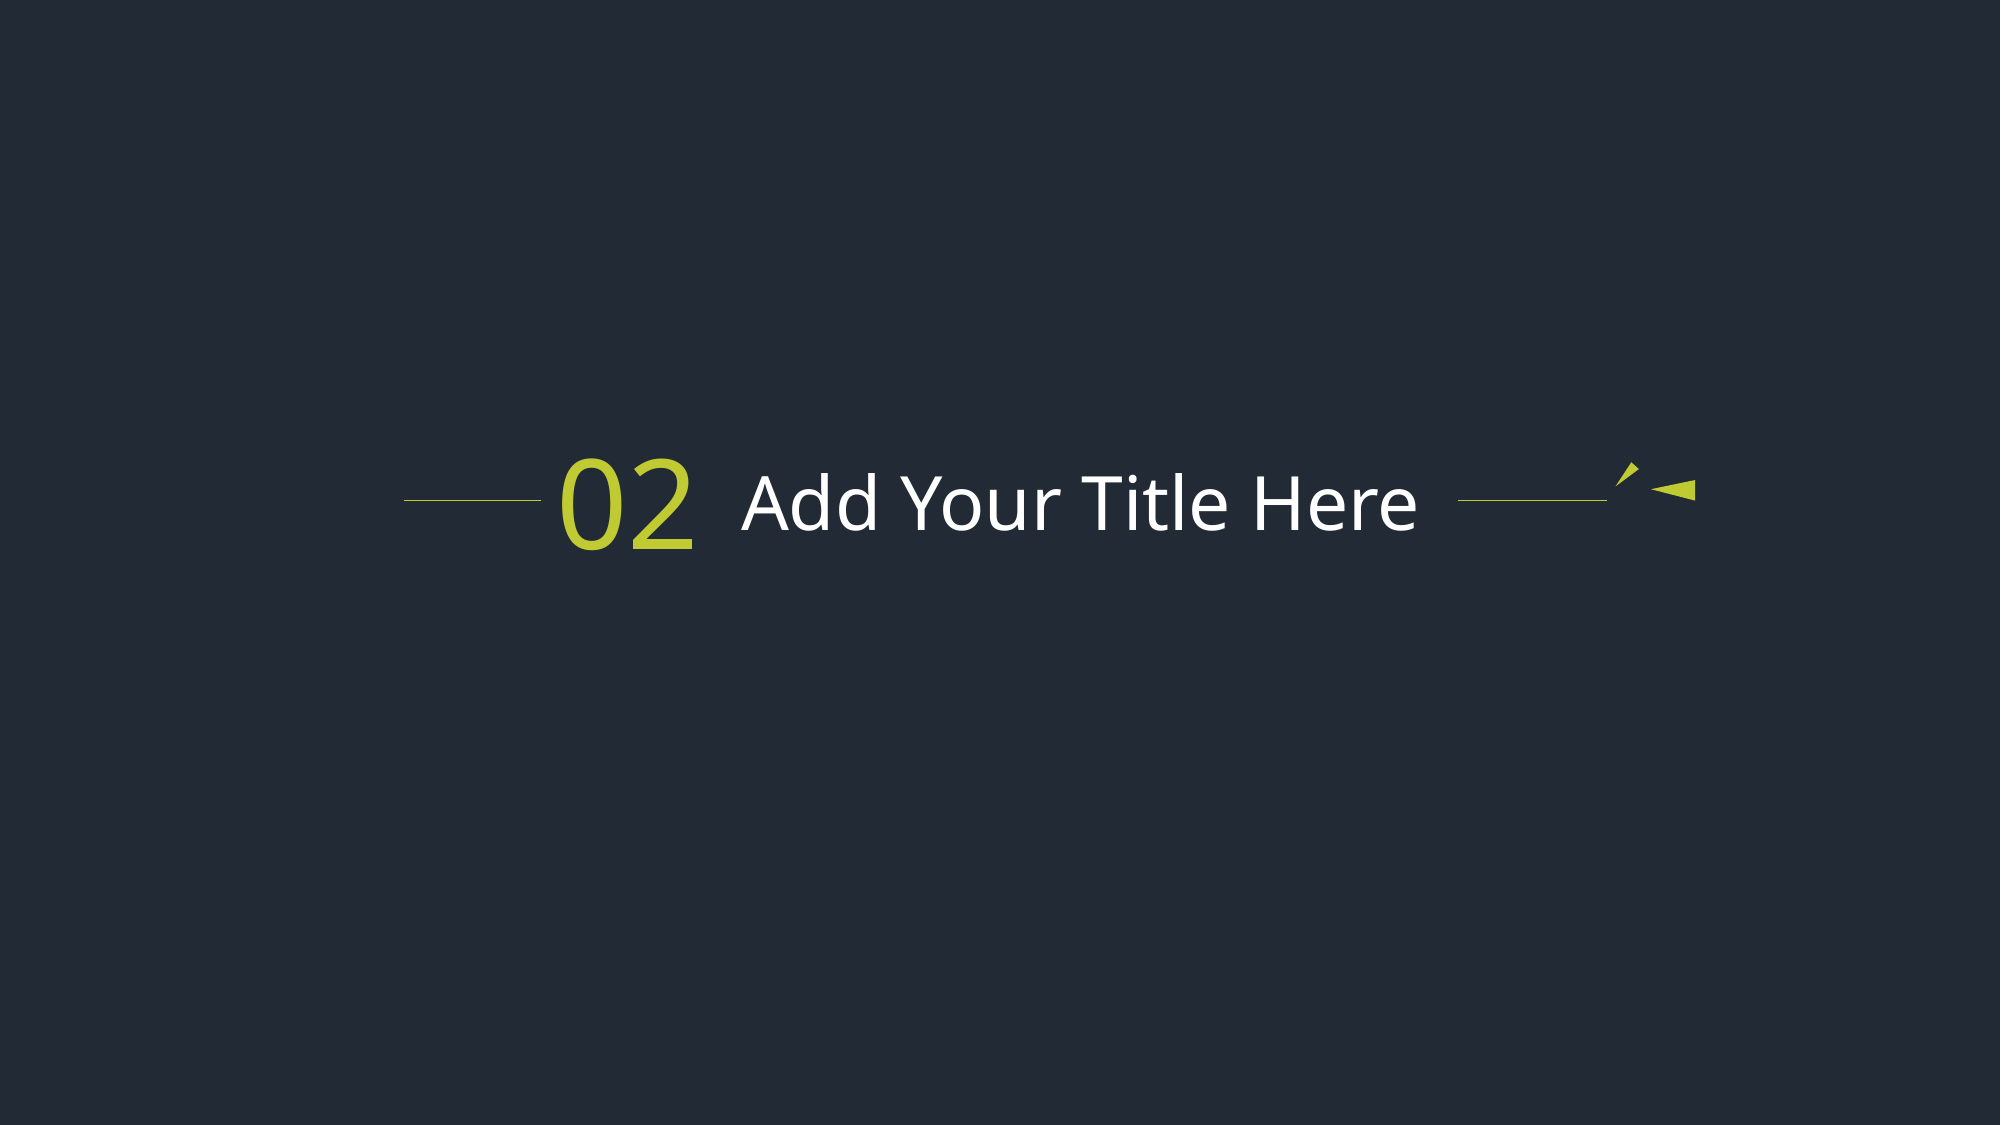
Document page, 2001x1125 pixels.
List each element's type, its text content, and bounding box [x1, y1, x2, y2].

text_box Add Your Title Here [761, 447, 1573, 553]
text_box 02 [541, 417, 761, 583]
text_box [1650, 478, 1697, 502]
text_box [1614, 460, 1641, 488]
